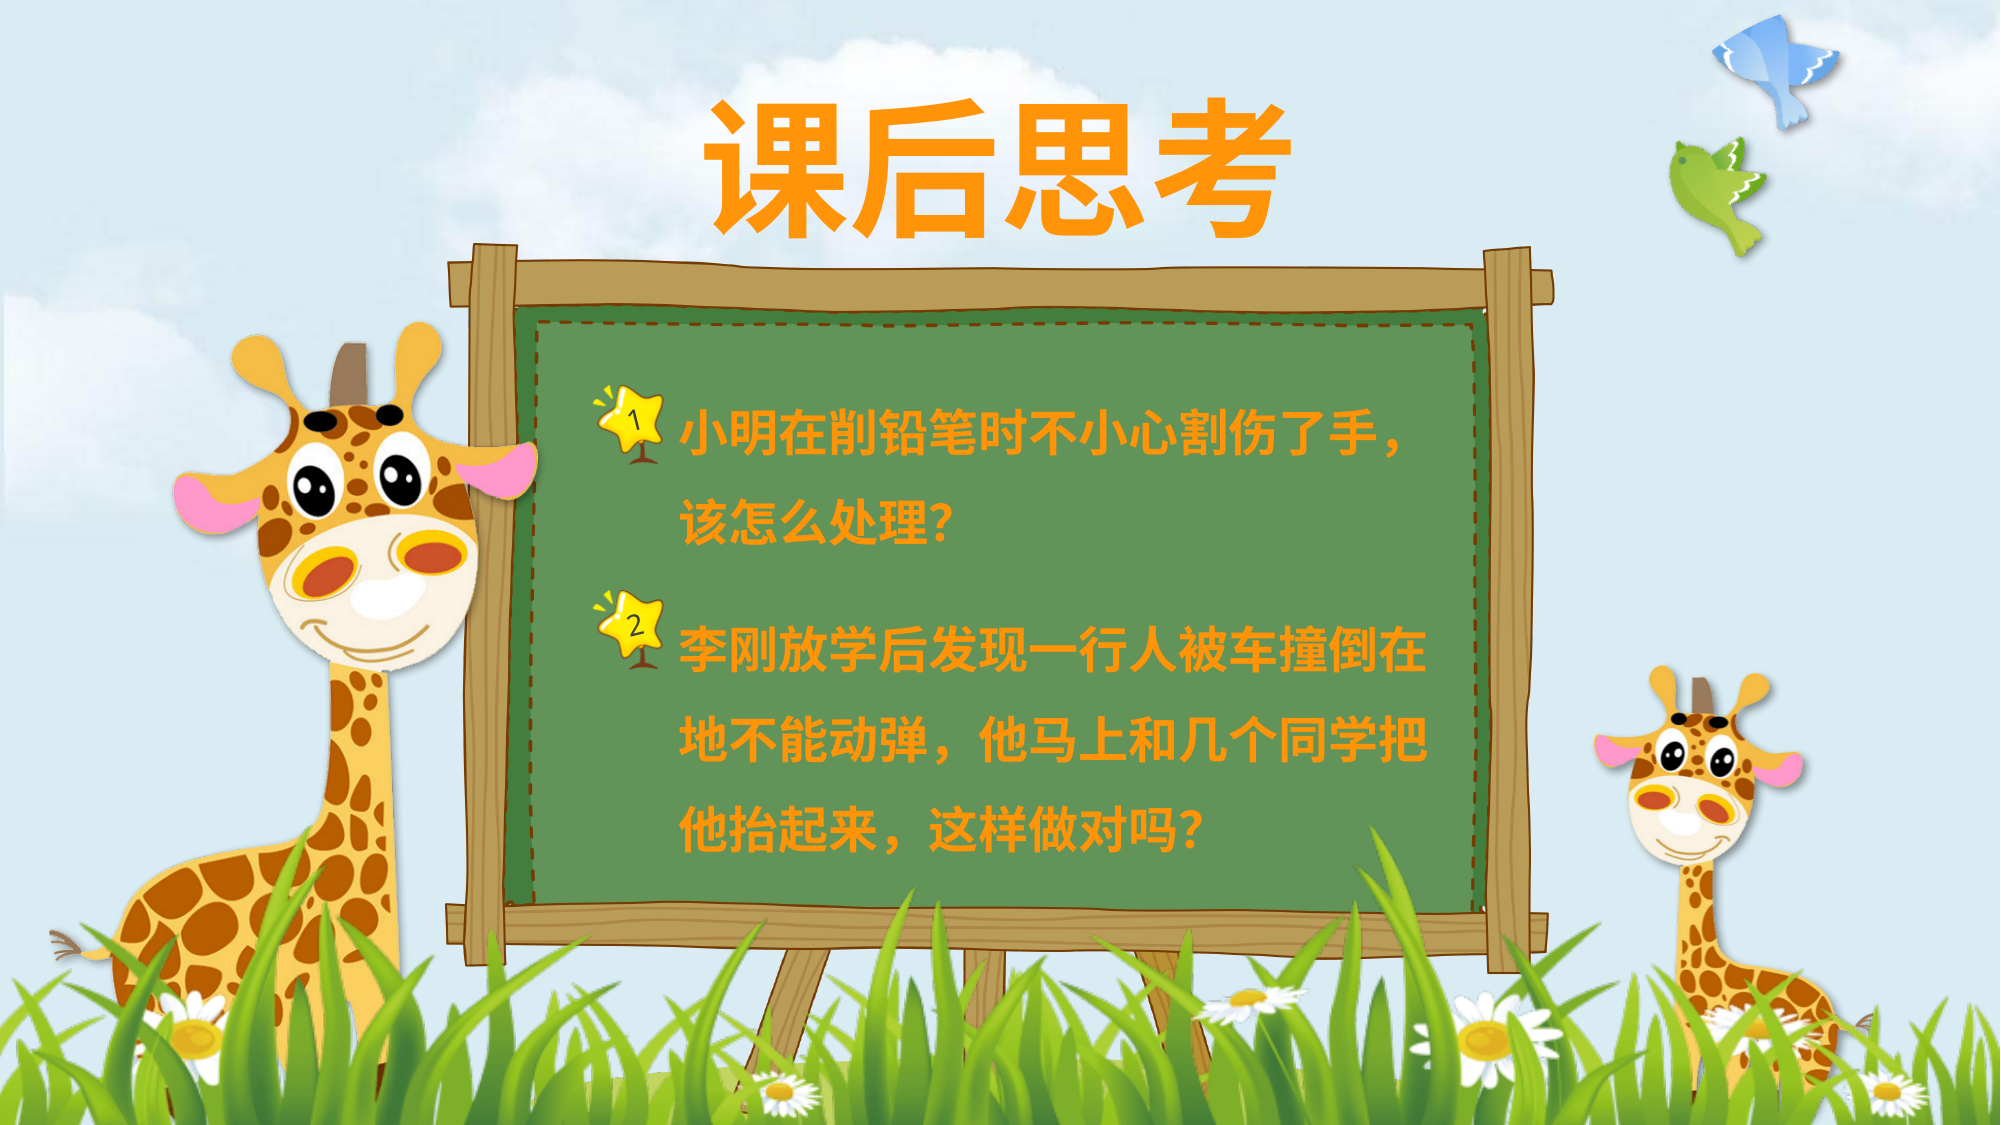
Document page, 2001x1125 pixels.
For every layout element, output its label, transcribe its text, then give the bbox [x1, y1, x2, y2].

text_box 课后思考 [584, 68, 1416, 242]
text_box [590, 379, 672, 465]
picture [0, 0, 2000, 1125]
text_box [590, 584, 672, 670]
